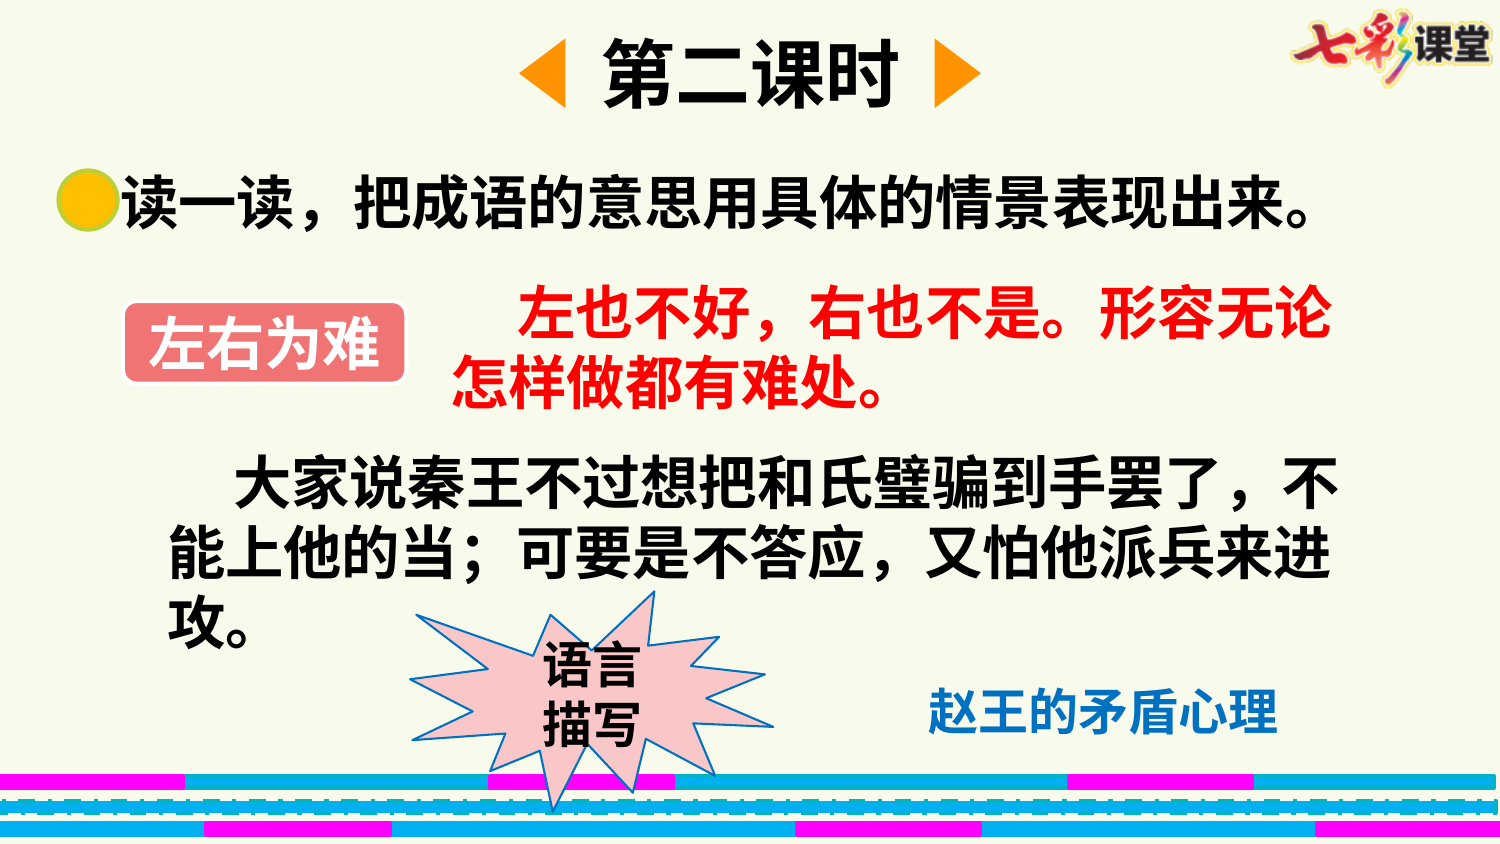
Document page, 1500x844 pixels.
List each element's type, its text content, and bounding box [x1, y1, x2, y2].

text_box 读一读，把成语的意思用具体的情景表现出来。 [105, 158, 1348, 244]
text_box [409, 591, 774, 812]
text_box 左也不好，右也不是。形容无论怎样做都有难处。 [435, 268, 1393, 424]
text_box [56, 168, 120, 232]
text_box 赵王的矛盾心理 [914, 673, 1325, 749]
text_box 大家说秦王不过想把和氏璧骗到手罢了，不能上他的当；可要是不答应，又怕他派兵来进攻。 [152, 439, 1383, 664]
picture [1289, 8, 1495, 89]
text_box 左右为难 [120, 298, 409, 386]
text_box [518, 19, 982, 127]
